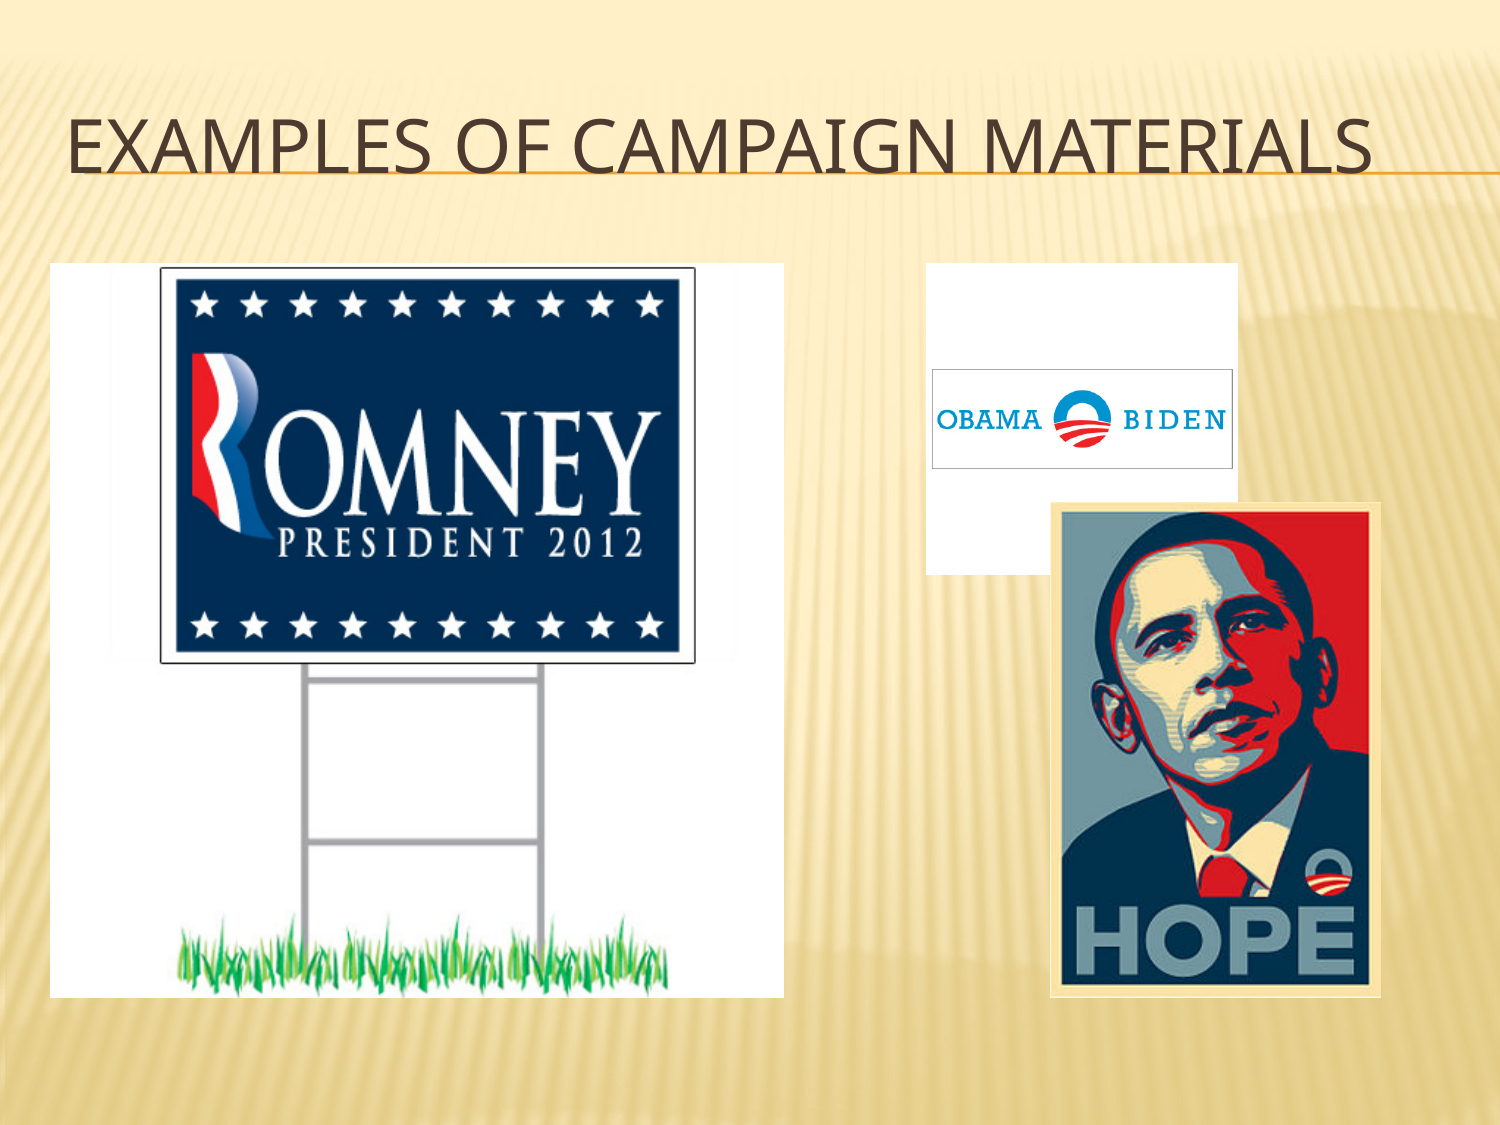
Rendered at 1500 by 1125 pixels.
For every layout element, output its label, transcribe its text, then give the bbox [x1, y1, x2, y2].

title Examples of campaign materials [50, 75, 1475, 213]
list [784, 263, 1381, 576]
picture [49, 263, 784, 998]
picture [1049, 501, 1381, 998]
